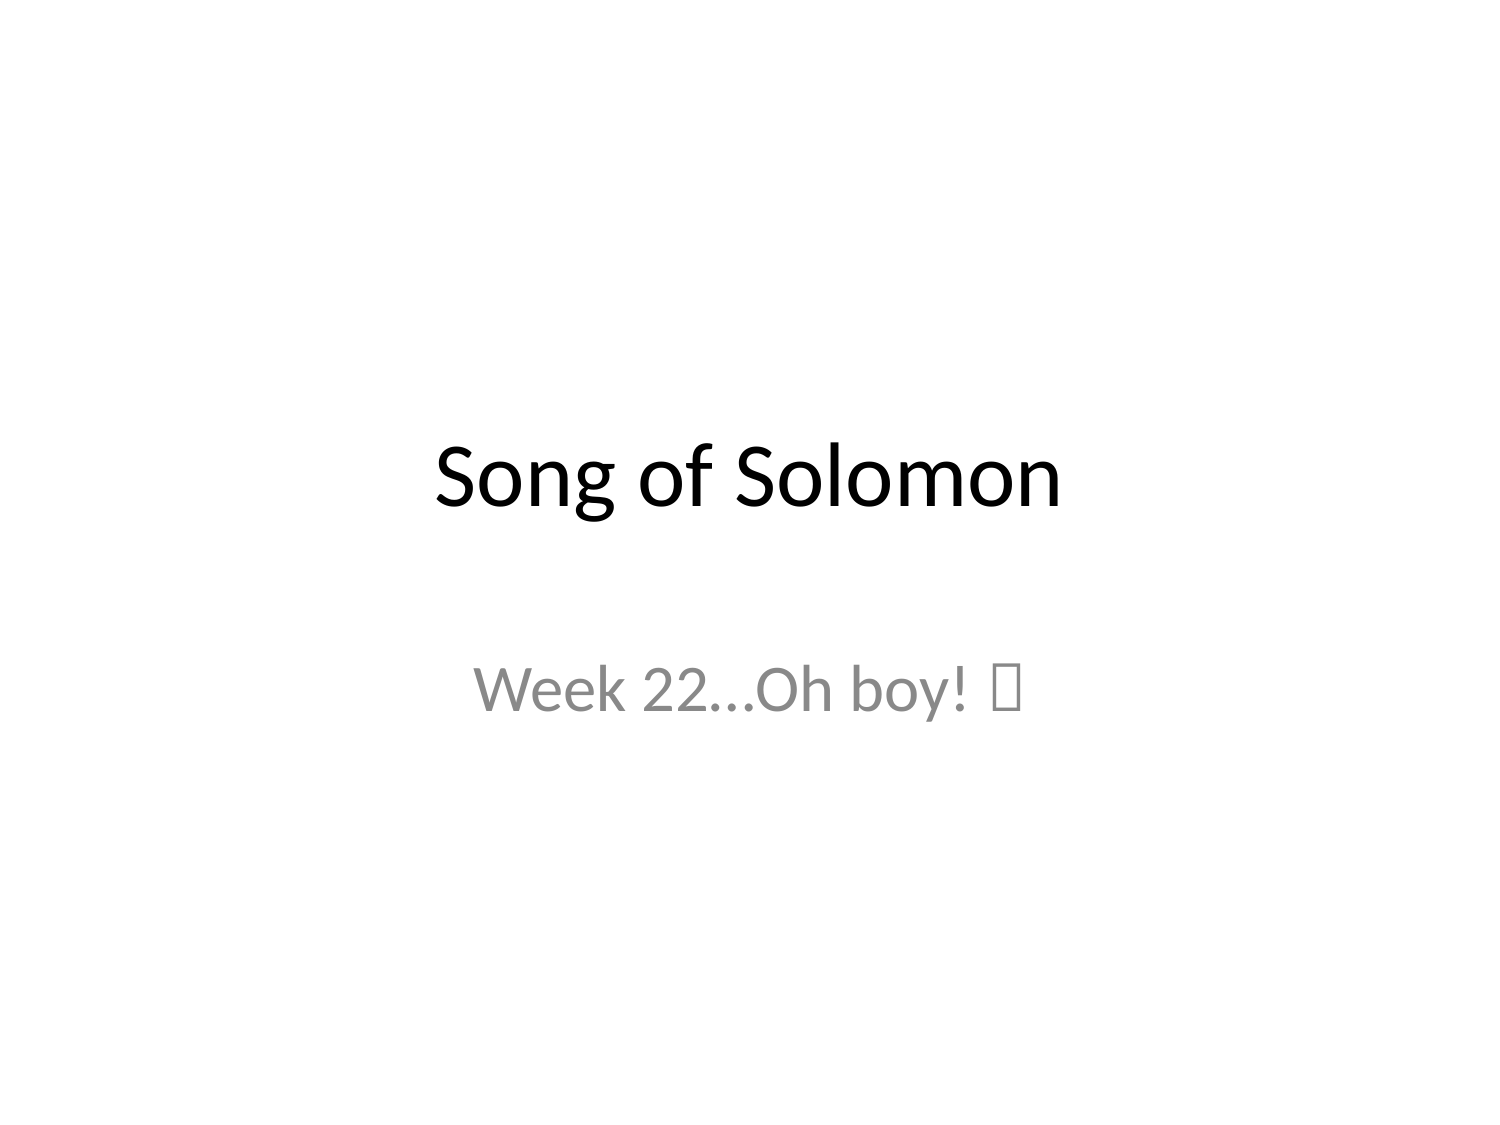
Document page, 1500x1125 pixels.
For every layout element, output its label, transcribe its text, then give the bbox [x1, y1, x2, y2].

subtitle Week 22…Oh boy!  [224, 637, 1276, 926]
title Song of Solomon [112, 349, 1388, 591]
